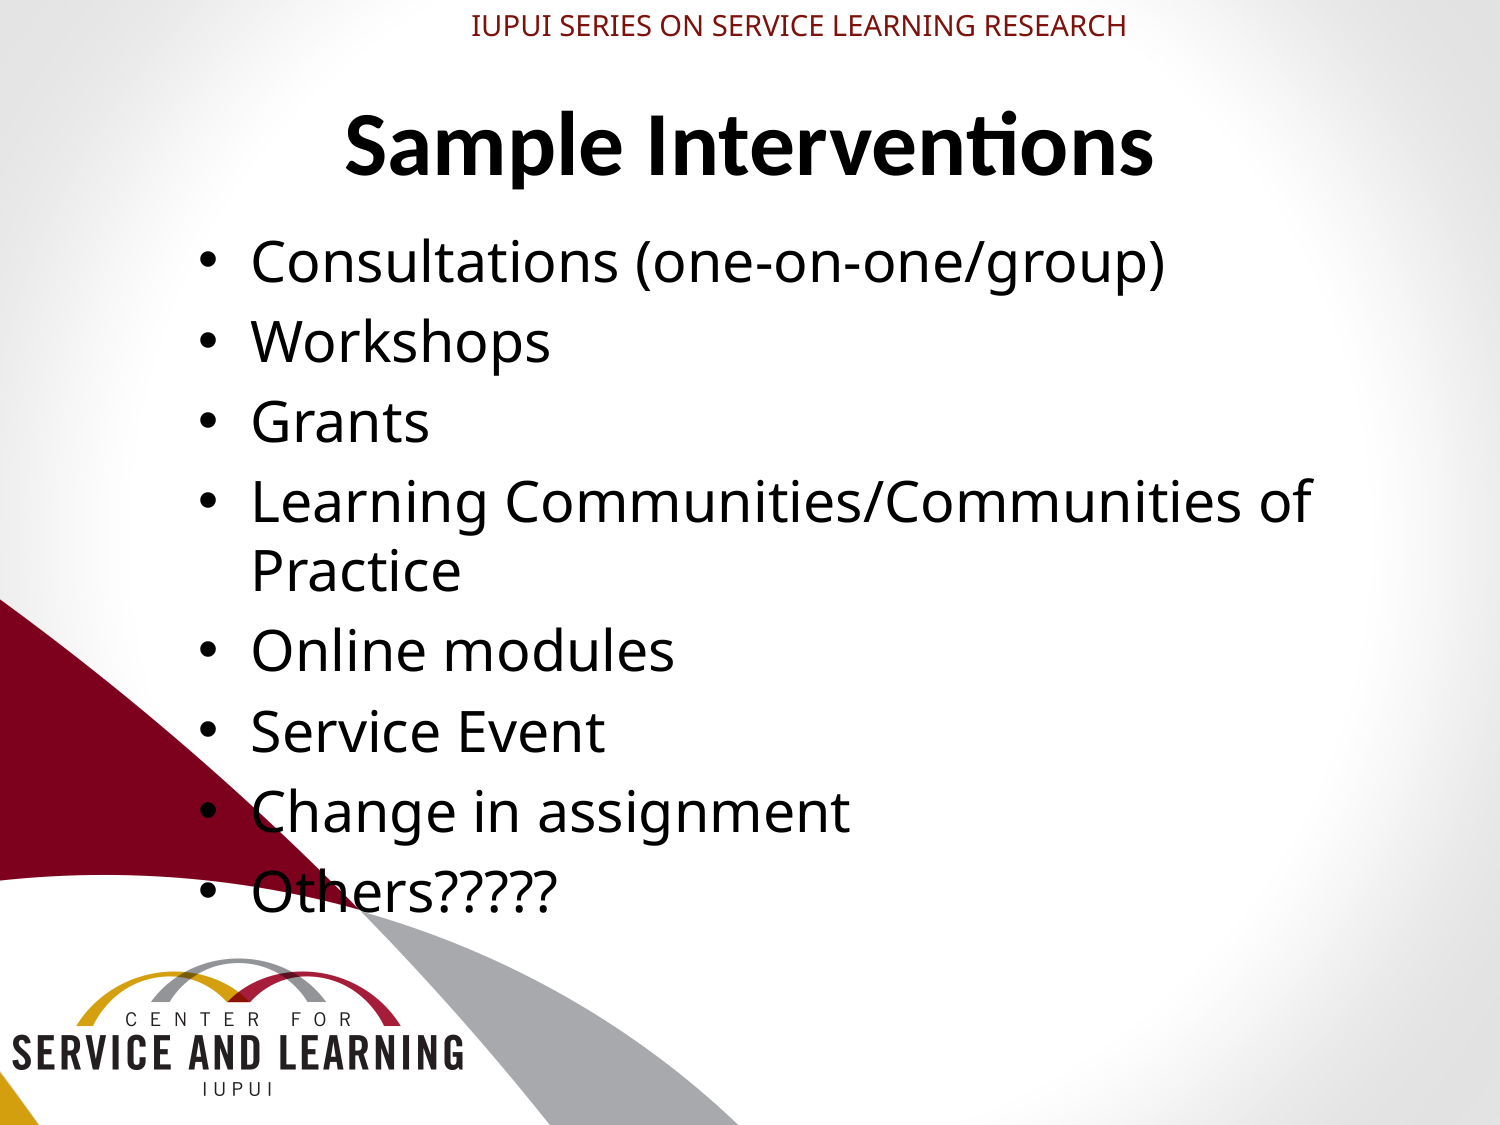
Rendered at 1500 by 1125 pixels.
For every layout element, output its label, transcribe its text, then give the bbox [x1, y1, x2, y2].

title Sample Interventions [75, 45, 1425, 233]
list Consultations (one-on-one/group) Workshops Grants Learning Communities/Communities of Practice Online modules Service Event Change in assignment Others????? [183, 217, 1383, 939]
text_box IUPUI SERIES ON SERVICE LEARNING RESEARCH [381, 0, 1219, 50]
picture [0, 0, 1500, 1125]
